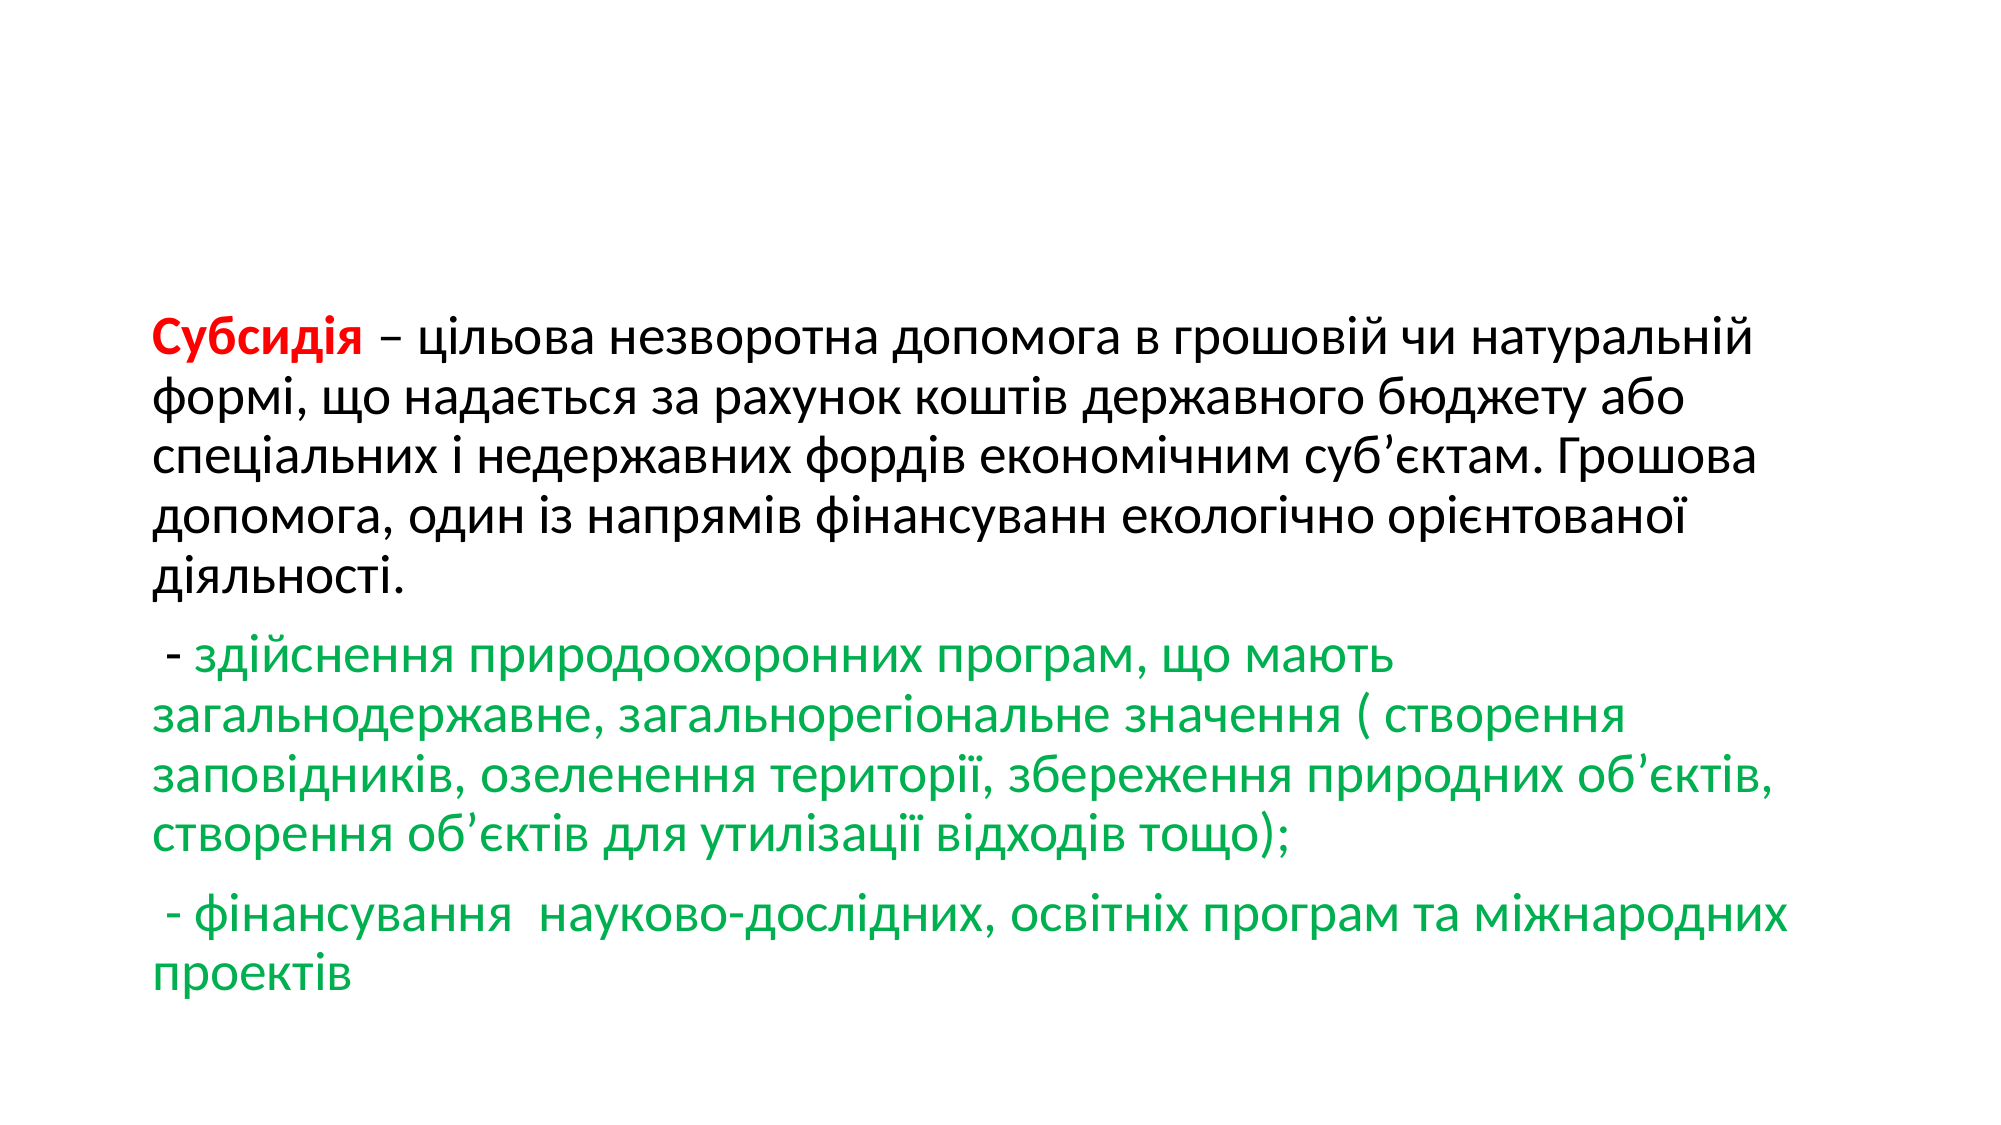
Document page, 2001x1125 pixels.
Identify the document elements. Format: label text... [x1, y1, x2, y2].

list Субсидія – цільова незворотна допомога в грошовій чи натуральній формі, що надається за рахунок коштів державного бюджету або спеціальних і недержавних фордів економічним суб’єктам. Грошова допомога, один із напрямів фінансуванн екологічно орієнтованої діяльності. - здійснення природоохоронних програм, що мають загальнодержавне, загальнорегіональне значення ( створення заповідників, озеленення території, збереження природних об’єктів, створення об’єктів для утилізації відходів тощо); - фінансування науково-дослідних, освітніх програм та міжнародних проектів [137, 299, 1863, 1014]
